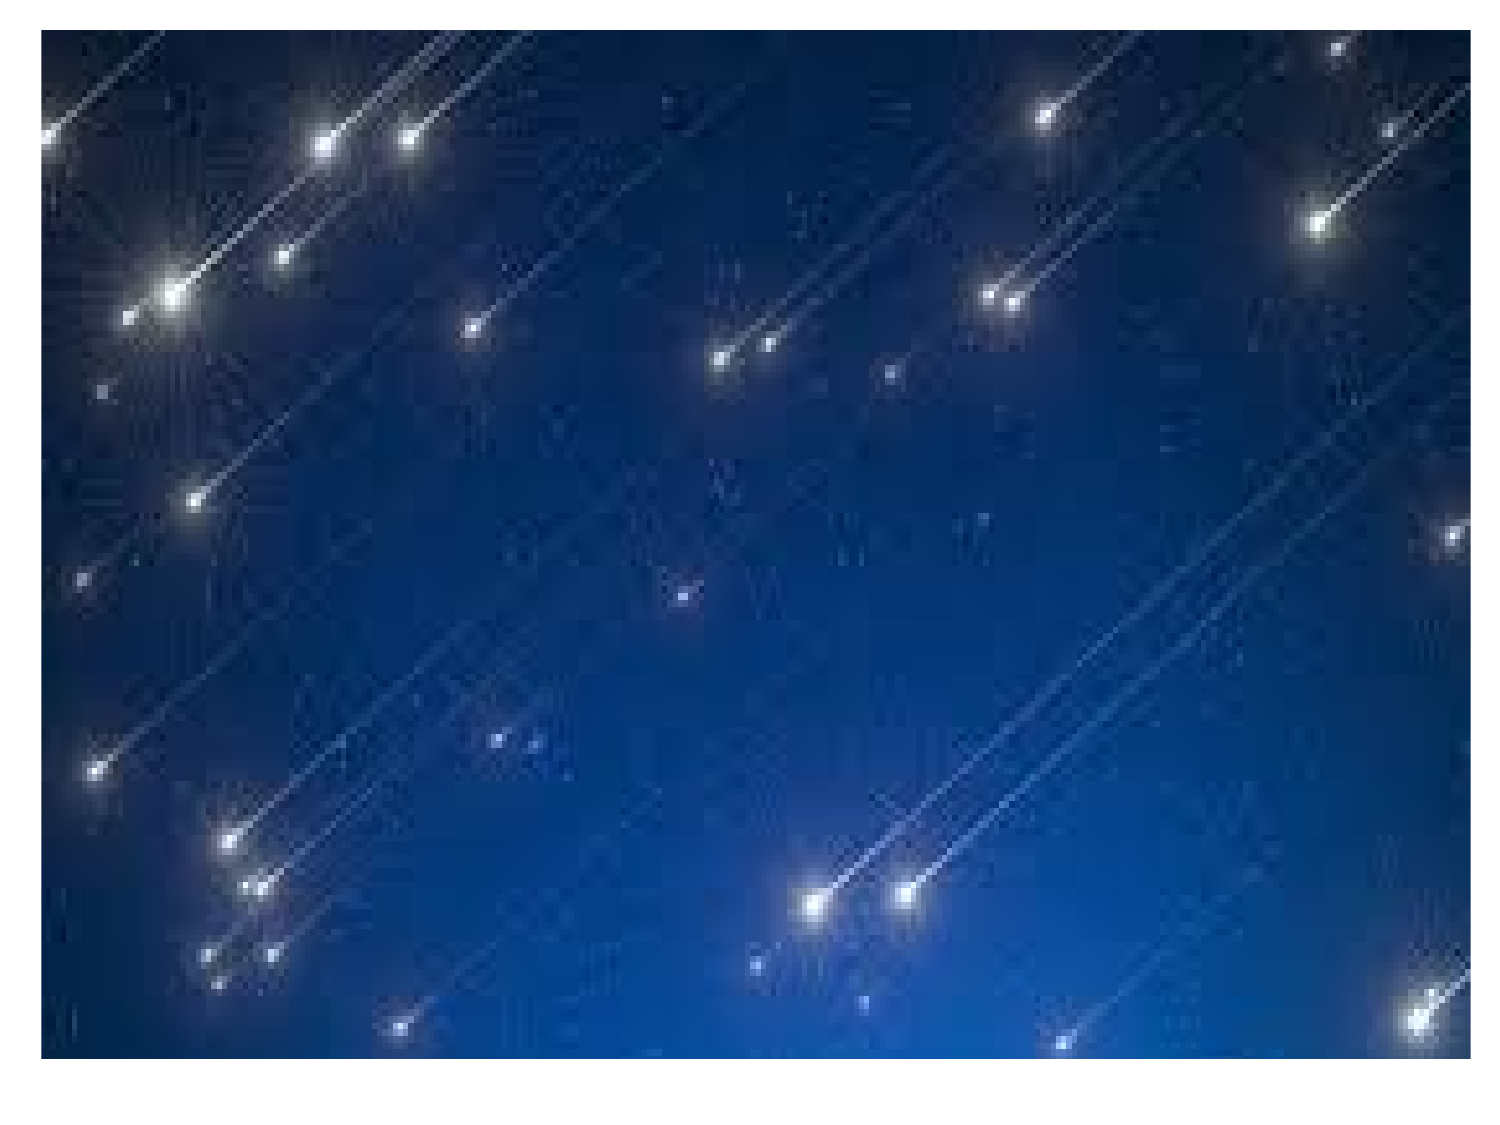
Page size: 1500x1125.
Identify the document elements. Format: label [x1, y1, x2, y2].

picture [41, 30, 1471, 1059]
